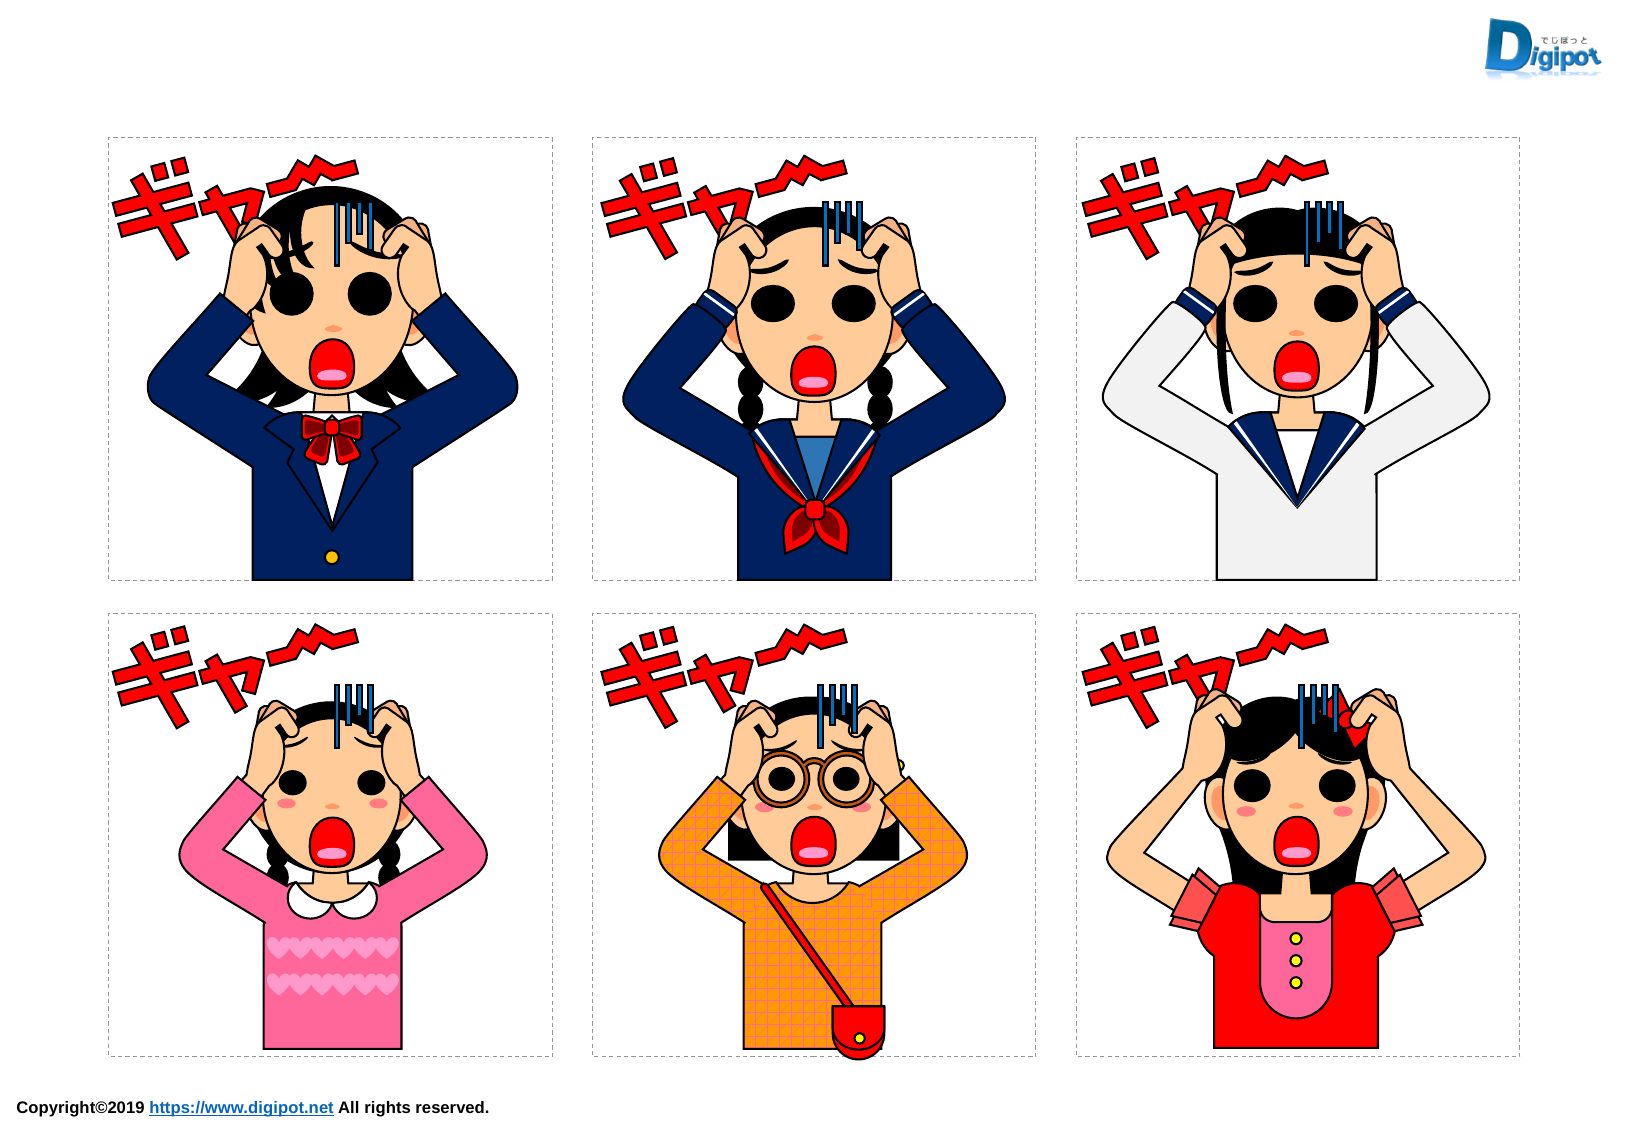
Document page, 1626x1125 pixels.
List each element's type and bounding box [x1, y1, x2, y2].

text_box [1084, 614, 1474, 1048]
text_box [114, 145, 505, 580]
text_box [603, 614, 958, 1060]
text_box [603, 145, 991, 580]
picture [1485, 18, 1602, 82]
text_box [1084, 145, 1475, 580]
text_box [114, 614, 478, 1049]
